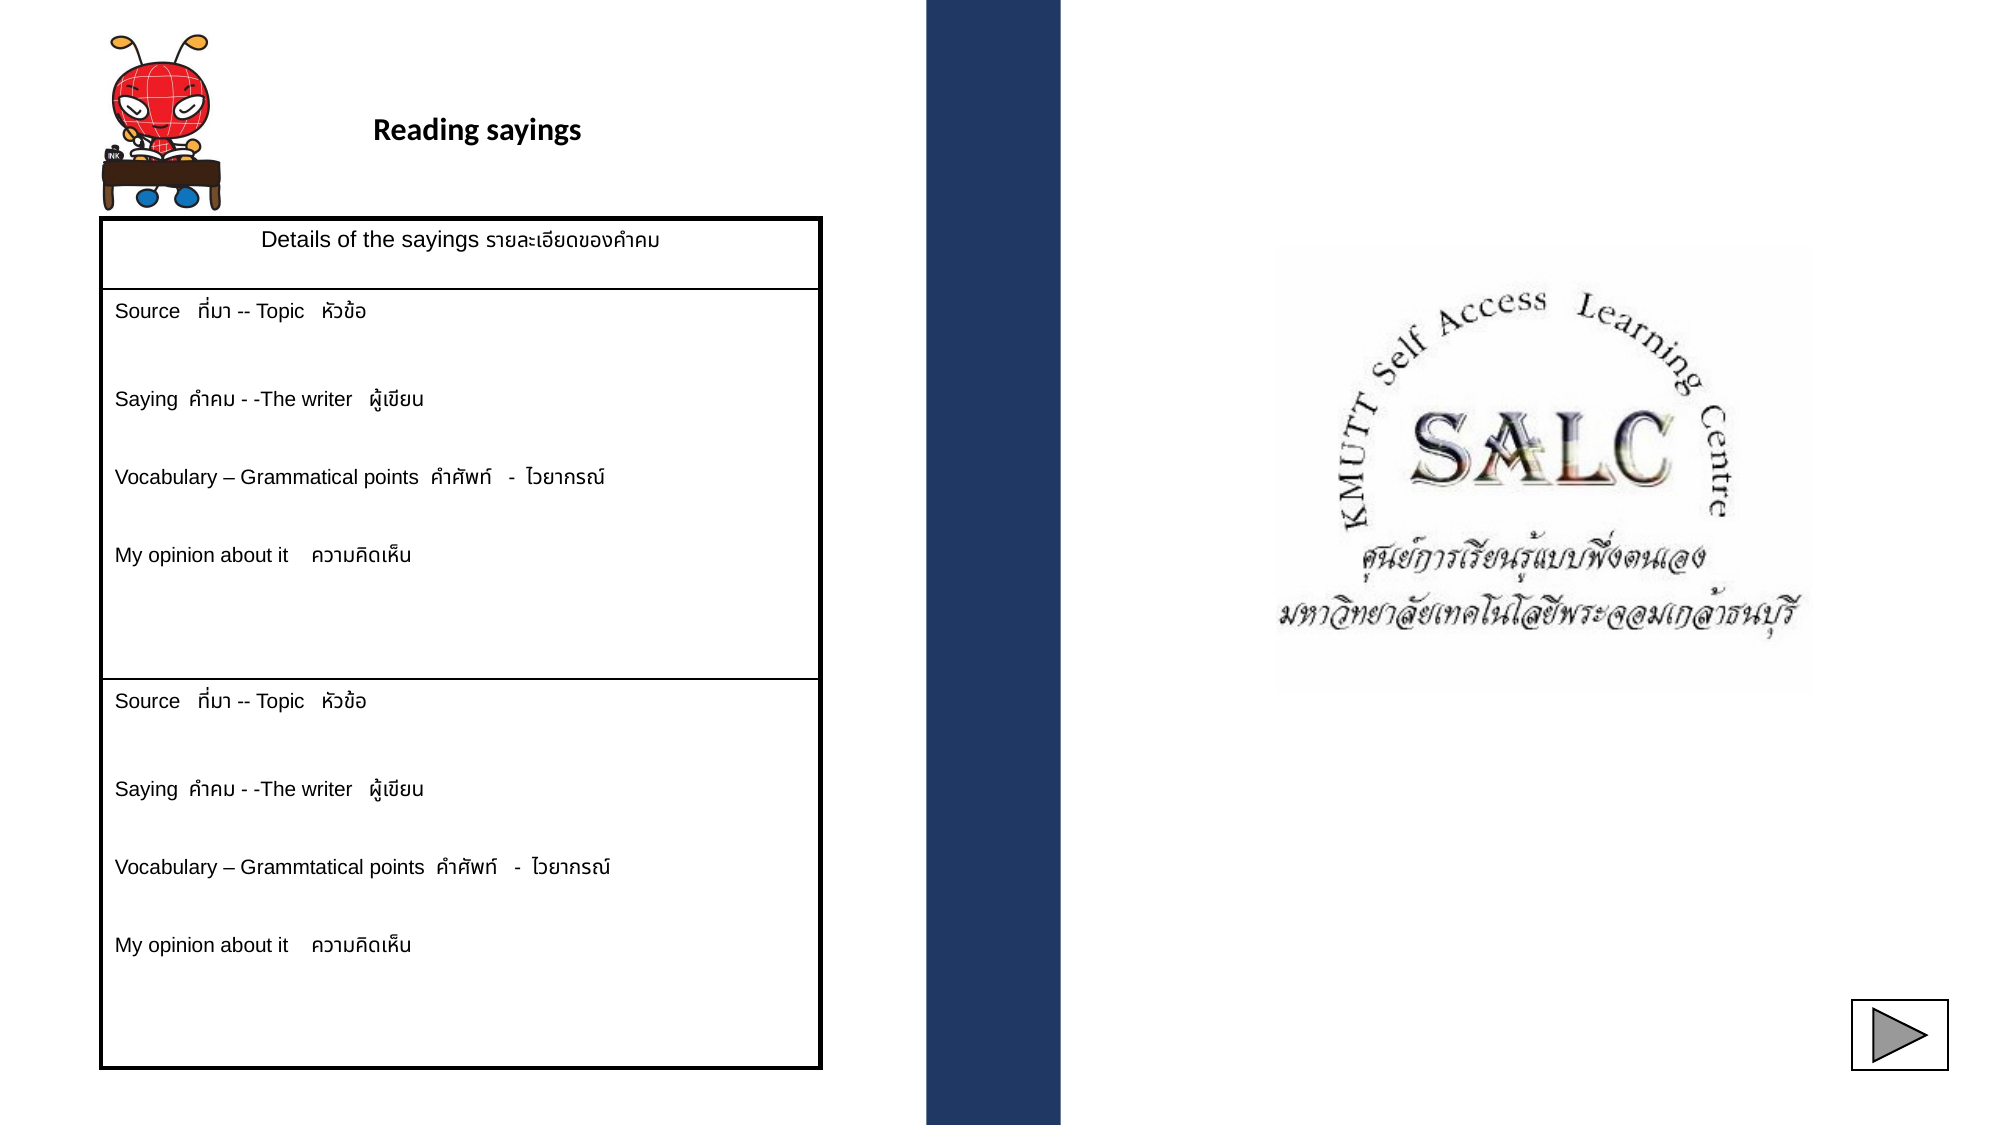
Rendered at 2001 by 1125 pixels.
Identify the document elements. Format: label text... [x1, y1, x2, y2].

picture [100, 33, 225, 214]
table_header Details of the sayings รายละเอียดของคำคม [103, 221, 818, 288]
table_cell Source ที่มา -- Topic หัวข้อ Saying คำคม - -The writer ผู้เขียน Vocabulary – Grammtatical points คำศัพท์ - ไวยากรณ์ My opinion about it ความคิดเห็น [103, 680, 818, 1066]
text_box [1851, 999, 1949, 1071]
picture [1276, 246, 1813, 694]
text_box [925, 0, 1062, 1125]
table_cell Source ที่มา -- Topic หัวข้อ Saying คำคม - -The writer ผู้เขียน Vocabulary – Grammatical points คำศัพท์ - ไวยากรณ์ My opinion about it ความคิดเห็น [103, 290, 818, 678]
text_box Reading sayings [225, 100, 799, 155]
